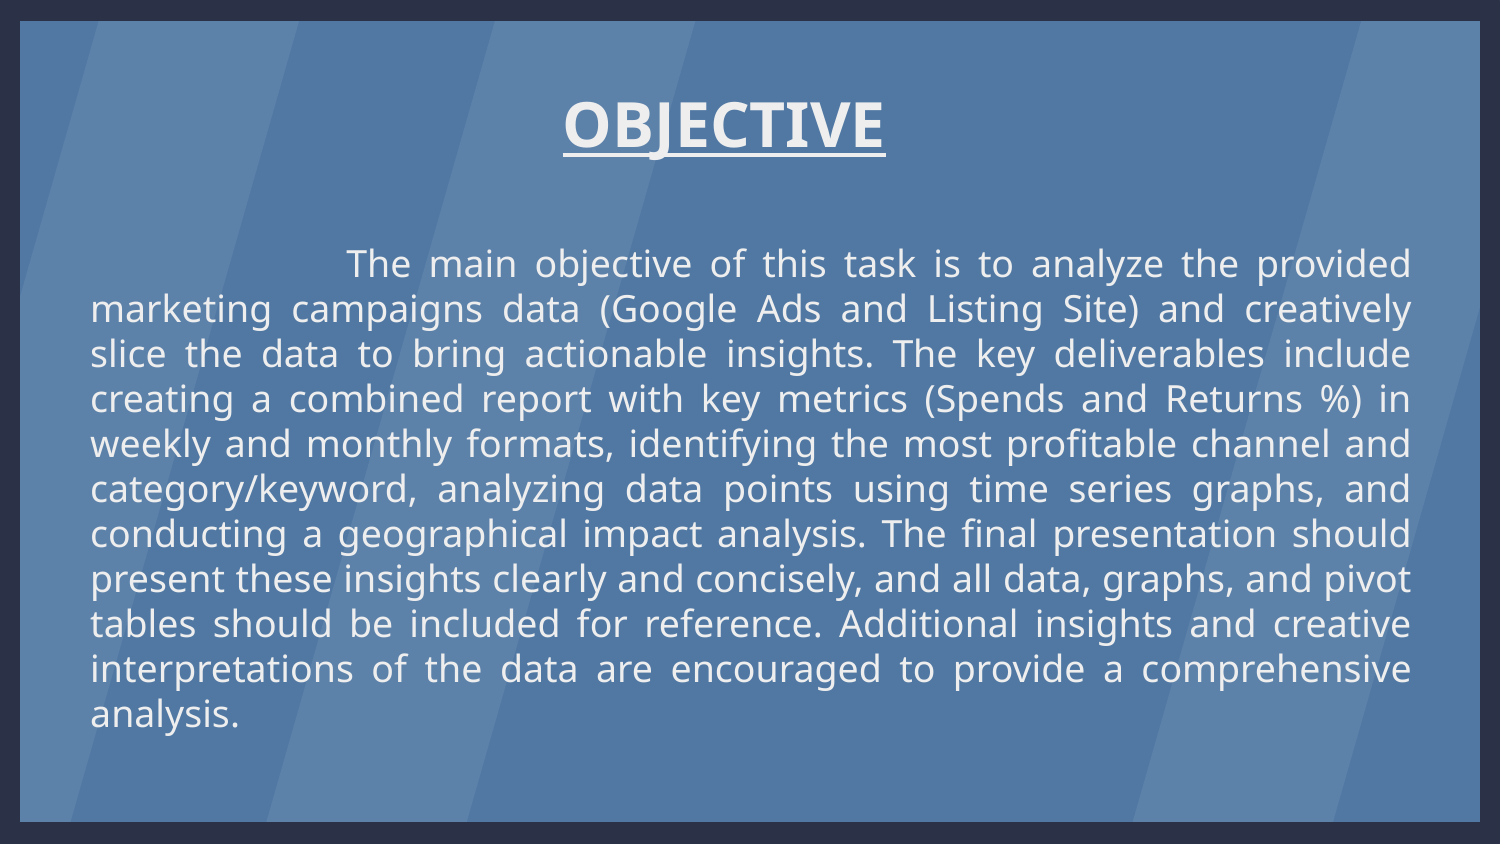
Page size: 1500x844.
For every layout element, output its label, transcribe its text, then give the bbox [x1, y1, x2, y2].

title OBJECTIVE [427, 70, 924, 183]
subtitle The main objective of this task is to analyze the provided marketing campaigns data (Google Ads and Listing Site) and creatively slice the data to bring actionable insights. The key deliverables include creating a combined report with key metrics (Spends and Returns %) in weekly and monthly formats, identifying the most profitable channel and category/keyword, analyzing data points using time series graphs, and conducting a geographical impact analysis. The final presentation should present these insights clearly and concisely, and all data, graphs, and pivot tables should be included for reference. Additional insights and creative interpretations of the data are encouraged to provide a comprehensive analysis. [75, 225, 1428, 714]
